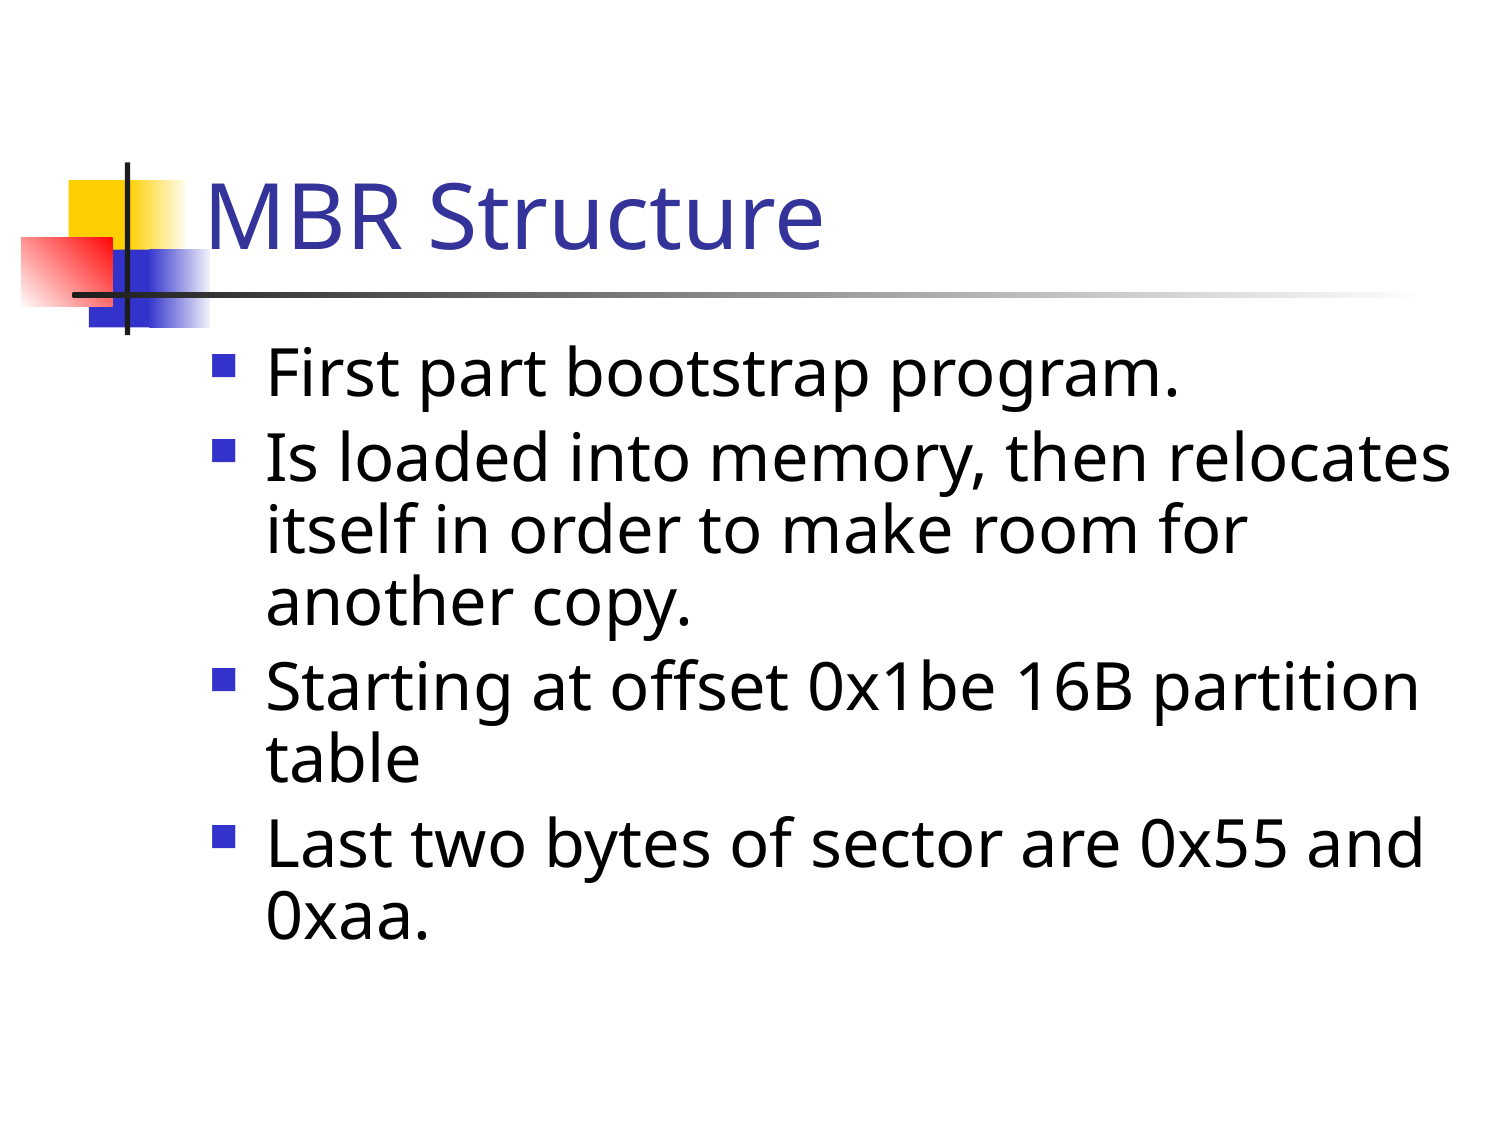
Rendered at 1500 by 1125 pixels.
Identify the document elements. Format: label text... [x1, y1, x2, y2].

title MBR Structure [188, 34, 1468, 276]
list First part bootstrap program. Is loaded into memory, then relocates itself in order to make room for another copy. Starting at offset 0x1be 16B partition table Last two bytes of sector are 0x55 and 0xaa. [193, 330, 1470, 1007]
